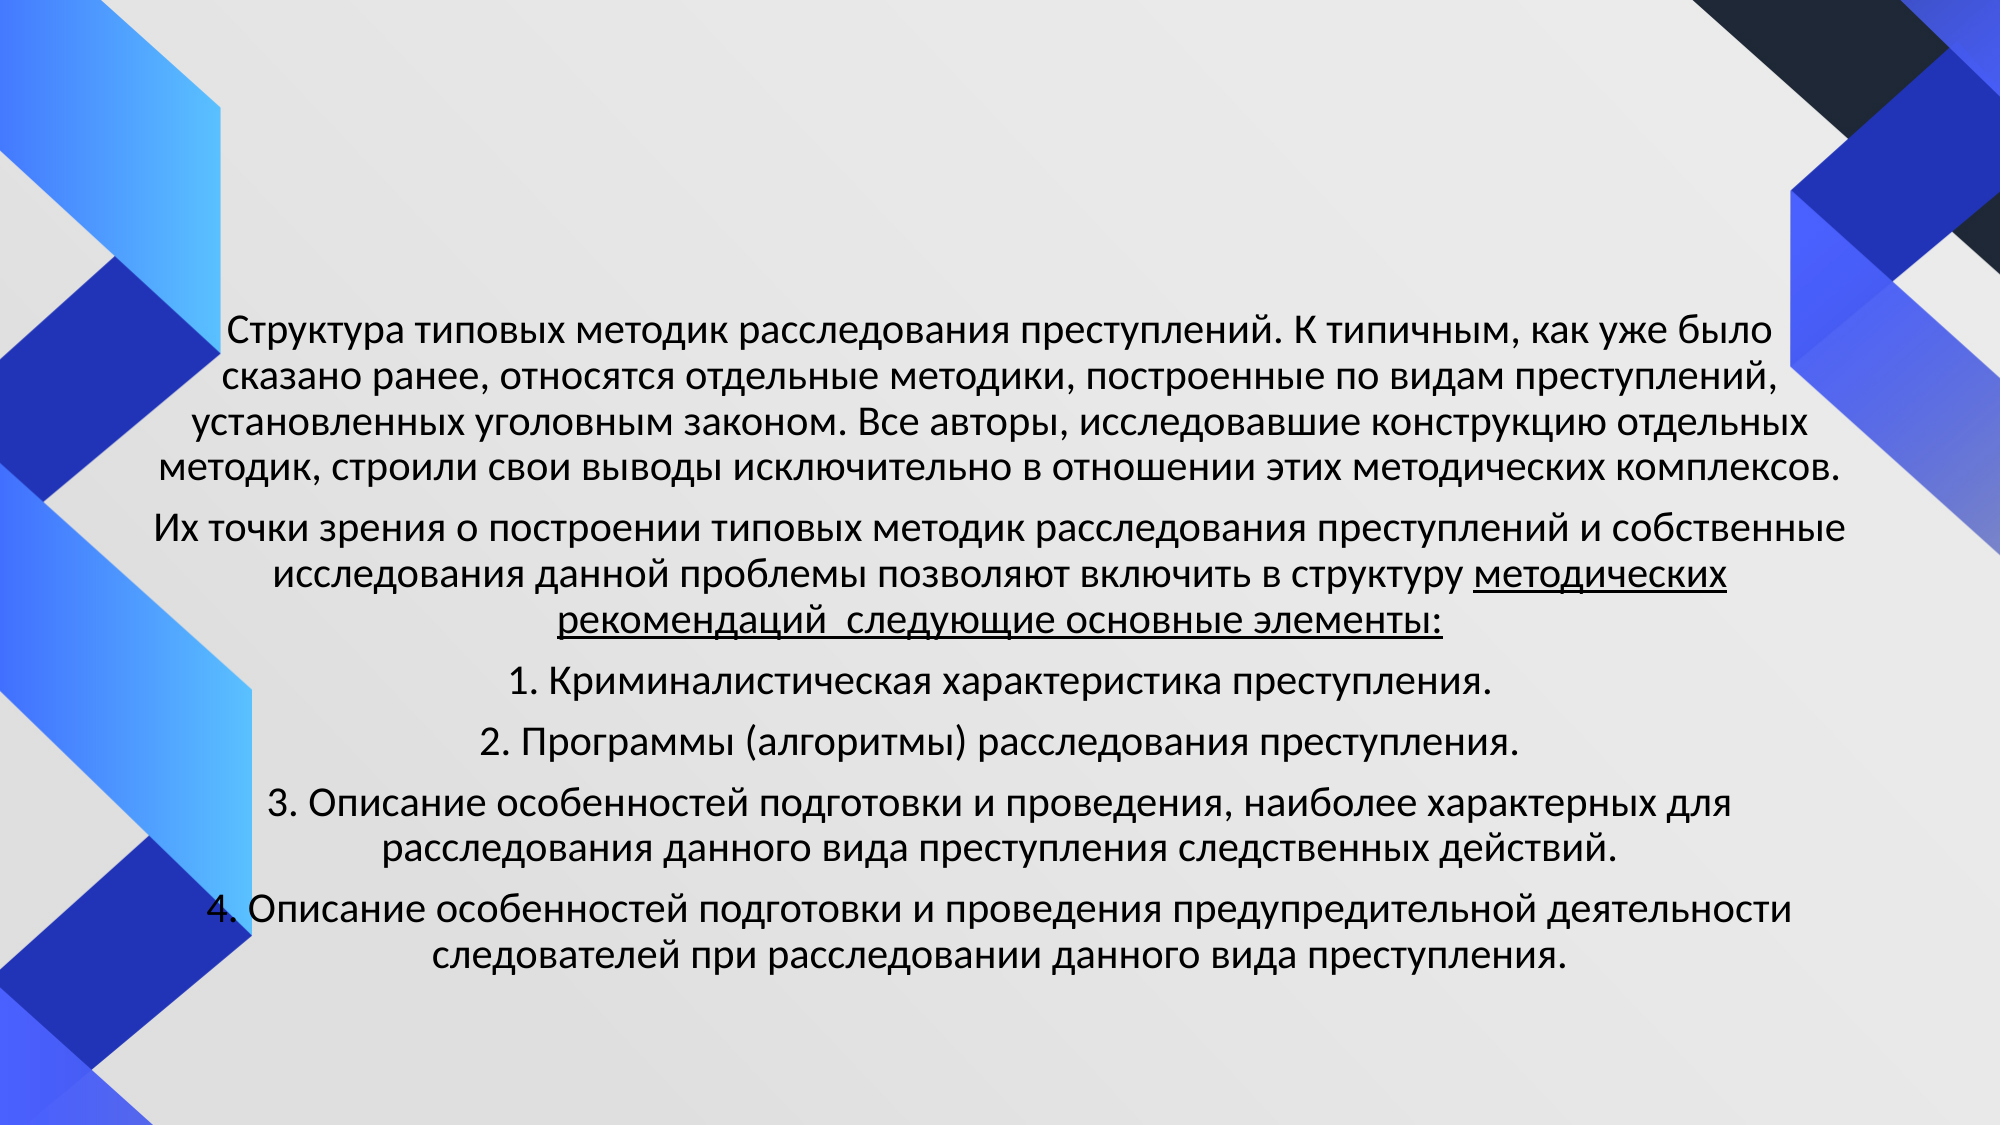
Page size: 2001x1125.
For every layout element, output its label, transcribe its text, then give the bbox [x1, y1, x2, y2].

list Структура типовых методик расследования преступлений. К типичным, как уже было сказано ранее, относятся отдельные методики, построенные по видам преступлений, установленных уголовным законом. Все авторы, исследовавшие конструкцию отдельных методик, строили свои выводы исключительно в отношении этих методических комплексов. Их точки зрения о построении типовых методик расследования преступлений и собственные исследования данной проблемы позволяют включить в структуру методических рекомендаций следующие основные элементы: 1. Криминалистическая характеристика преступления. 2. Программы (алгоритмы) расследования преступления. 3. Описание особенностей подготовки и проведения, наиболее характерных для расследования данного вида преступления следственных действий. 4. Описание особенностей подготовки и проведения предупредительной деятельности следователей при расследовании данного вида преступления. [137, 299, 1863, 1014]
picture [0, 0, 2000, 1125]
